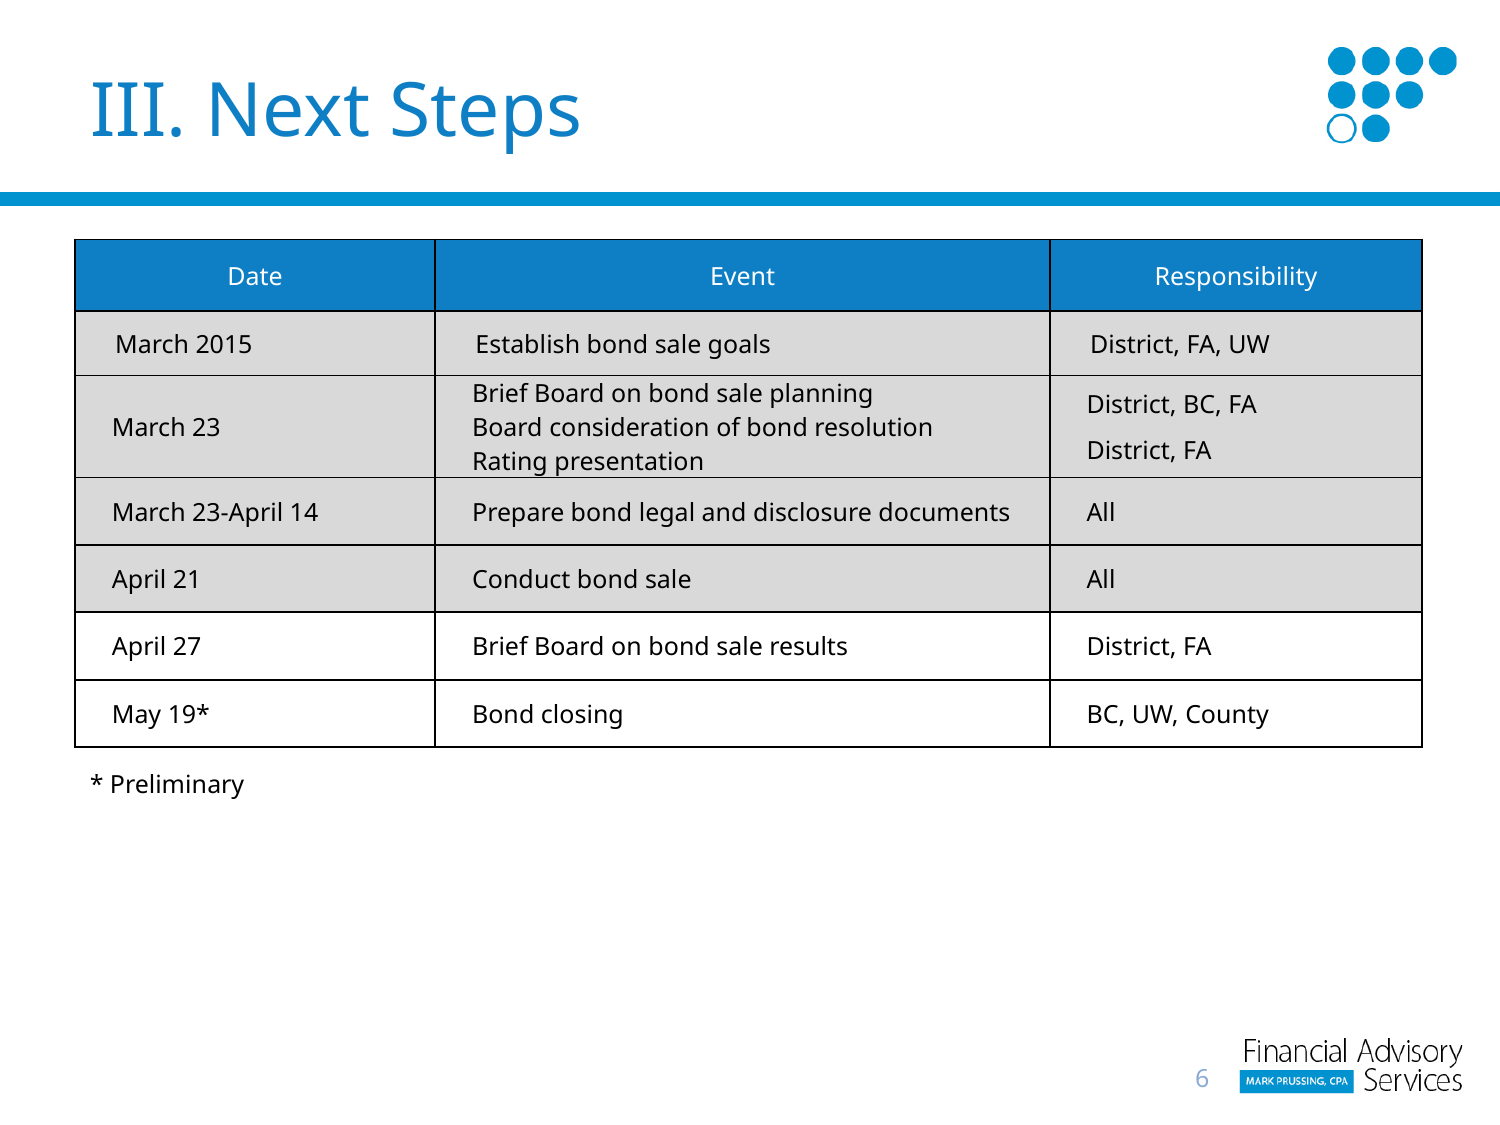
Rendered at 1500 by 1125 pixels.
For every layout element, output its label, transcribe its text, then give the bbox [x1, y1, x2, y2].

table_header Event [436, 240, 1049, 310]
title III. Next Steps [75, 12, 1319, 200]
table_cell March 23 [76, 376, 434, 477]
picture [0, 207, 1500, 1125]
slide_number 6 [874, 1049, 1225, 1110]
text_box * Preliminary [75, 760, 477, 806]
table_cell April 21 [76, 546, 434, 611]
table_cell Conduct bond sale [436, 546, 1049, 611]
table_cell Establish bond sale goals [436, 312, 1049, 375]
table_cell Brief Board on bond sale planning Board consideration of bond resolution Rating presentation [436, 376, 1049, 477]
table_cell Brief Board on bond sale results [436, 613, 1049, 679]
table_cell April 27 [76, 613, 434, 679]
table_cell District, FA [1051, 613, 1421, 679]
table_cell May 19* [76, 681, 434, 746]
table_cell All [1051, 478, 1421, 544]
table_cell District, FA, UW [1051, 312, 1421, 375]
table_header Date [76, 240, 434, 310]
table_cell March 2015 [76, 312, 434, 375]
table_cell BC, UW, County [1051, 681, 1421, 746]
table_cell Bond closing [436, 681, 1049, 746]
table_header Responsibility [1051, 240, 1421, 310]
picture [0, 0, 1500, 191]
table_cell March 23-April 14 [76, 478, 434, 544]
table_cell Prepare bond legal and disclosure documents [436, 478, 1049, 544]
table_cell All [1051, 546, 1421, 611]
table_cell District, BC, FA District, FA [1051, 376, 1421, 477]
